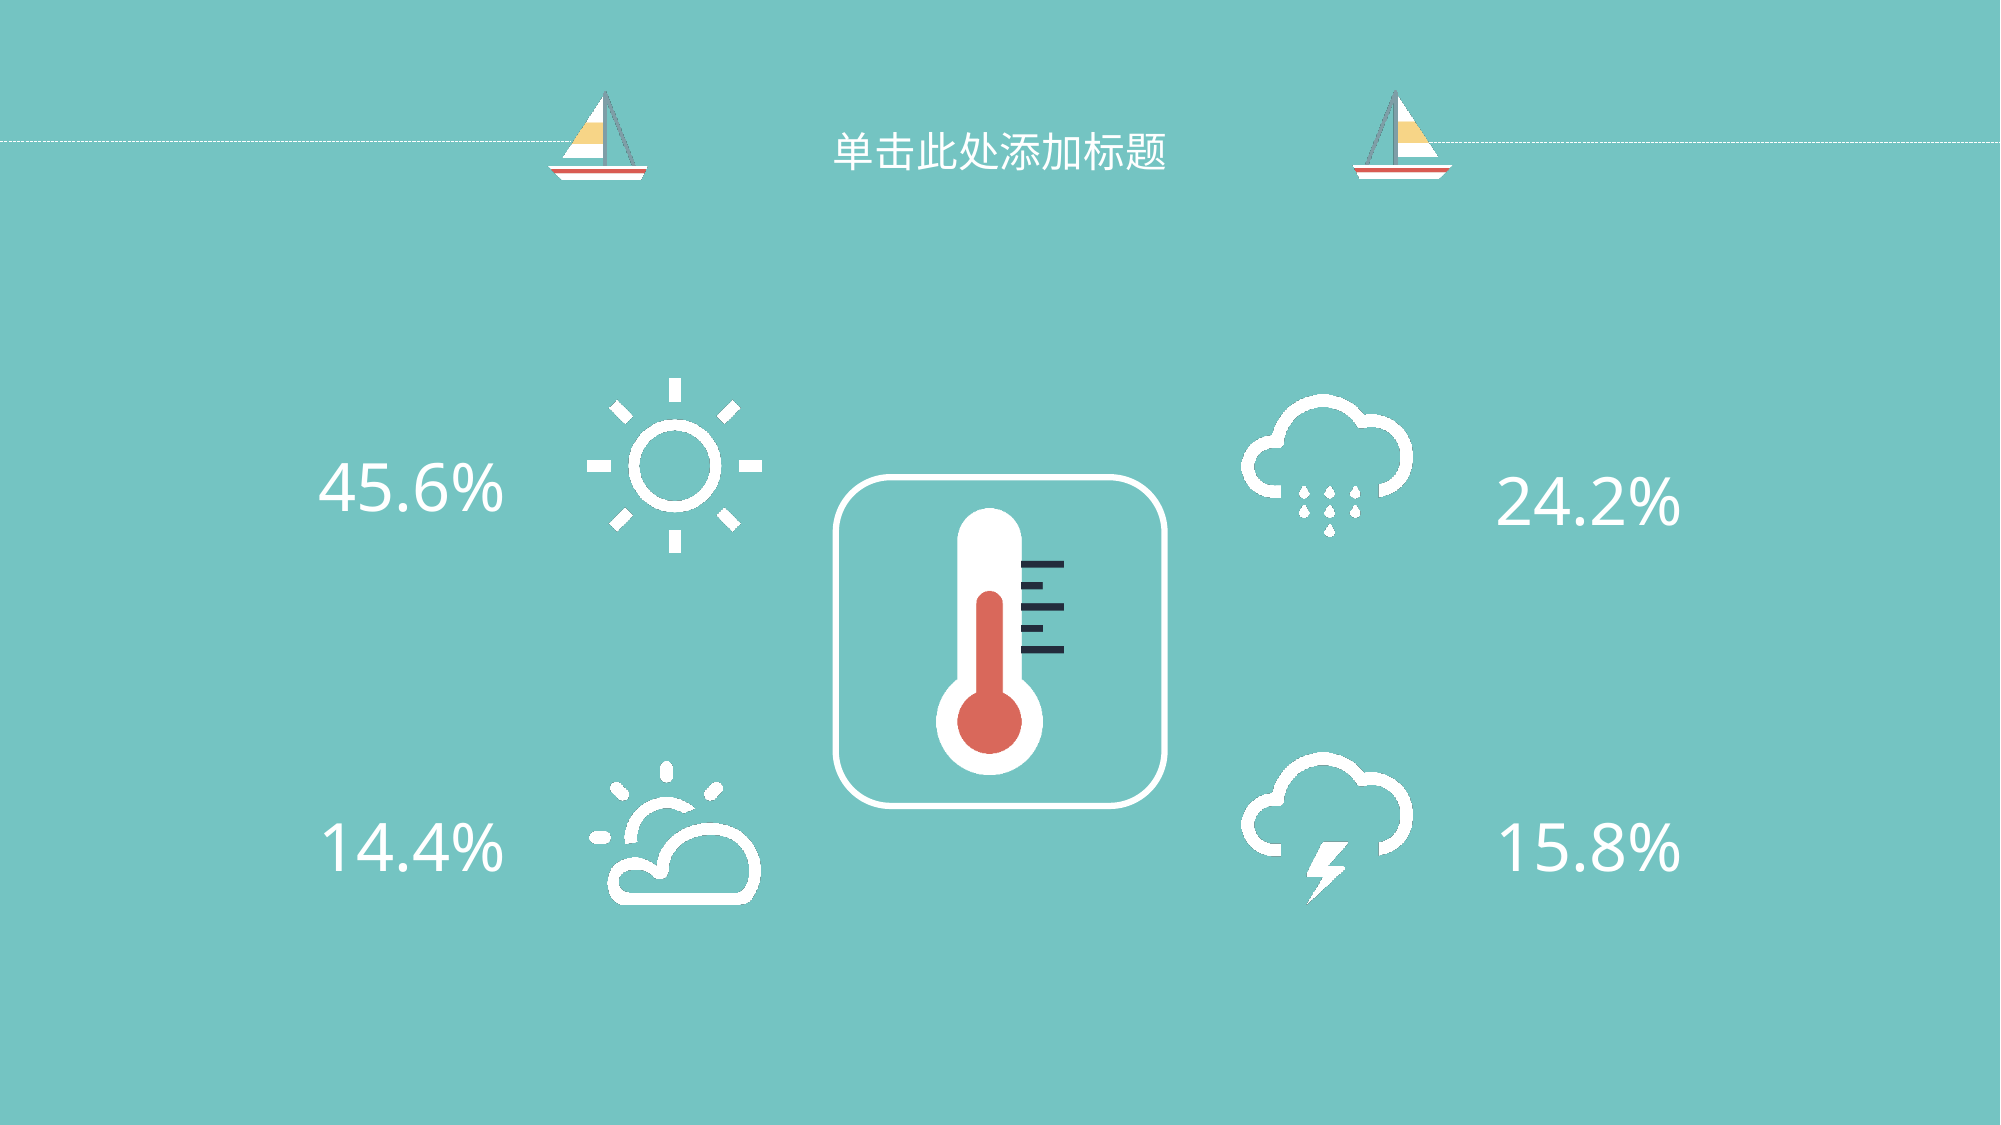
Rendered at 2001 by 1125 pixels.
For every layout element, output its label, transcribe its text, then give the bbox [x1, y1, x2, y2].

picture [1241, 394, 1413, 537]
text_box 45.6% [255, 397, 522, 533]
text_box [835, 477, 1165, 806]
picture [589, 761, 761, 905]
picture [587, 378, 762, 553]
picture [1241, 752, 1413, 905]
text_box [0, 0, 2000, 1125]
text_box 15.8% [1480, 757, 1746, 893]
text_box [0, 91, 648, 180]
text_box 14.4% [255, 757, 522, 893]
text_box 24.2% [1480, 411, 1746, 547]
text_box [1352, 90, 2000, 179]
text_box 单击此处添加标题 [683, 93, 1317, 184]
